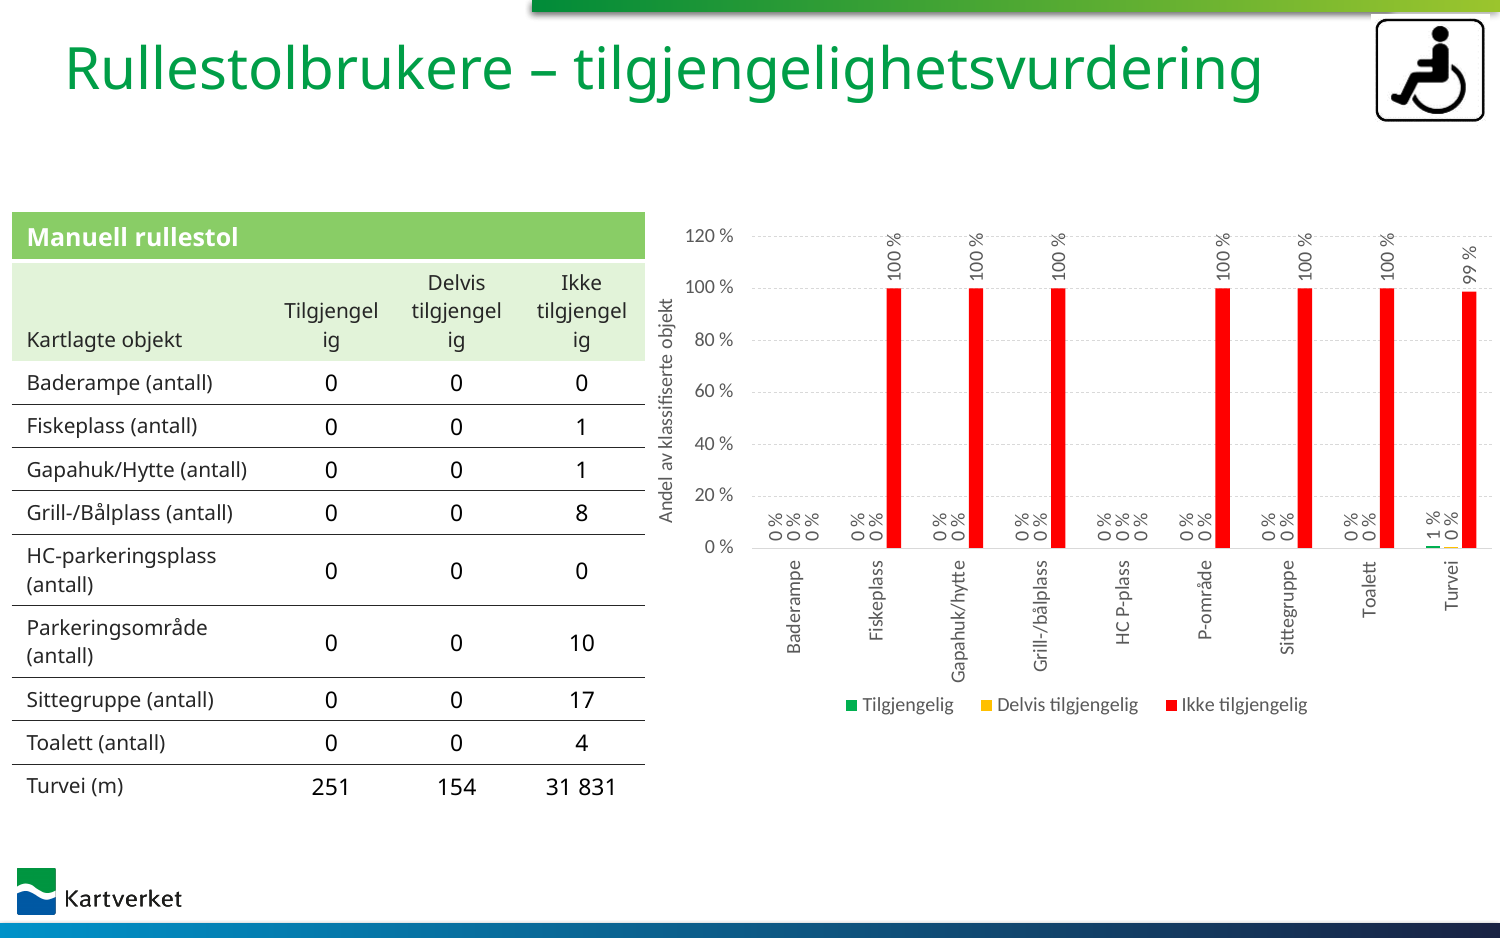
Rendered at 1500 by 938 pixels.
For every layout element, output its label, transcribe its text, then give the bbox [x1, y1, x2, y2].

table_cell 0 [394, 361, 519, 404]
table_cell 17 [519, 678, 638, 720]
table_cell 0 [269, 405, 394, 447]
table_cell 0 [394, 678, 519, 720]
table_cell 0 [394, 606, 519, 677]
table_cell 4 [519, 721, 645, 764]
picture [1371, 13, 1491, 127]
table_cell Delvis tilgjengelig [394, 263, 519, 361]
table_cell 0 [394, 491, 519, 534]
table_cell 10 [519, 606, 638, 677]
table_cell 1 [519, 405, 638, 447]
table_cell Sittegruppe (antall) [12, 678, 269, 720]
table_cell 0 [269, 678, 394, 720]
table_cell 251 [269, 765, 394, 807]
text_box Rullestolbrukere – tilgjengelighetsvurdering [49, 12, 1372, 109]
table_cell 0 [269, 606, 394, 677]
picture [643, 218, 1500, 728]
table_cell 0 [269, 535, 394, 605]
table_cell 8 [519, 491, 638, 534]
table_cell 0 [394, 405, 519, 447]
table_cell Gapahuk/Hytte (antall) [12, 448, 269, 490]
table_cell Grill-/Bålplass (antall) [12, 491, 269, 534]
table_cell 1 [519, 448, 638, 490]
table_cell 0 [269, 361, 394, 404]
table_cell Turvei (m) [12, 765, 269, 807]
table_cell 31 831 [519, 765, 645, 807]
table_cell 0 [394, 721, 519, 764]
table_cell 0 [394, 535, 519, 605]
table_cell 0 [394, 448, 519, 490]
table_cell Kartlagte objekt [12, 263, 269, 361]
table_cell 0 [519, 535, 638, 605]
table_cell Baderampe (antall) [12, 361, 269, 404]
table_cell 0 [269, 721, 394, 764]
table_cell 154 [394, 765, 519, 807]
table_cell 0 [269, 491, 394, 534]
table_cell HC-parkeringsplass (antall) [12, 535, 269, 605]
table_cell Fiskeplass (antall) [12, 405, 269, 447]
table_cell Ikke tilgjengelig [519, 263, 638, 361]
table_cell Toalett (antall) [12, 721, 269, 764]
table_cell Tilgjengelig [269, 263, 394, 361]
table_header Manuell rullestol [12, 212, 645, 259]
table_cell 0 [269, 448, 394, 490]
table_cell Parkeringsområde (antall) [12, 606, 269, 677]
table_cell 0 [519, 361, 638, 404]
